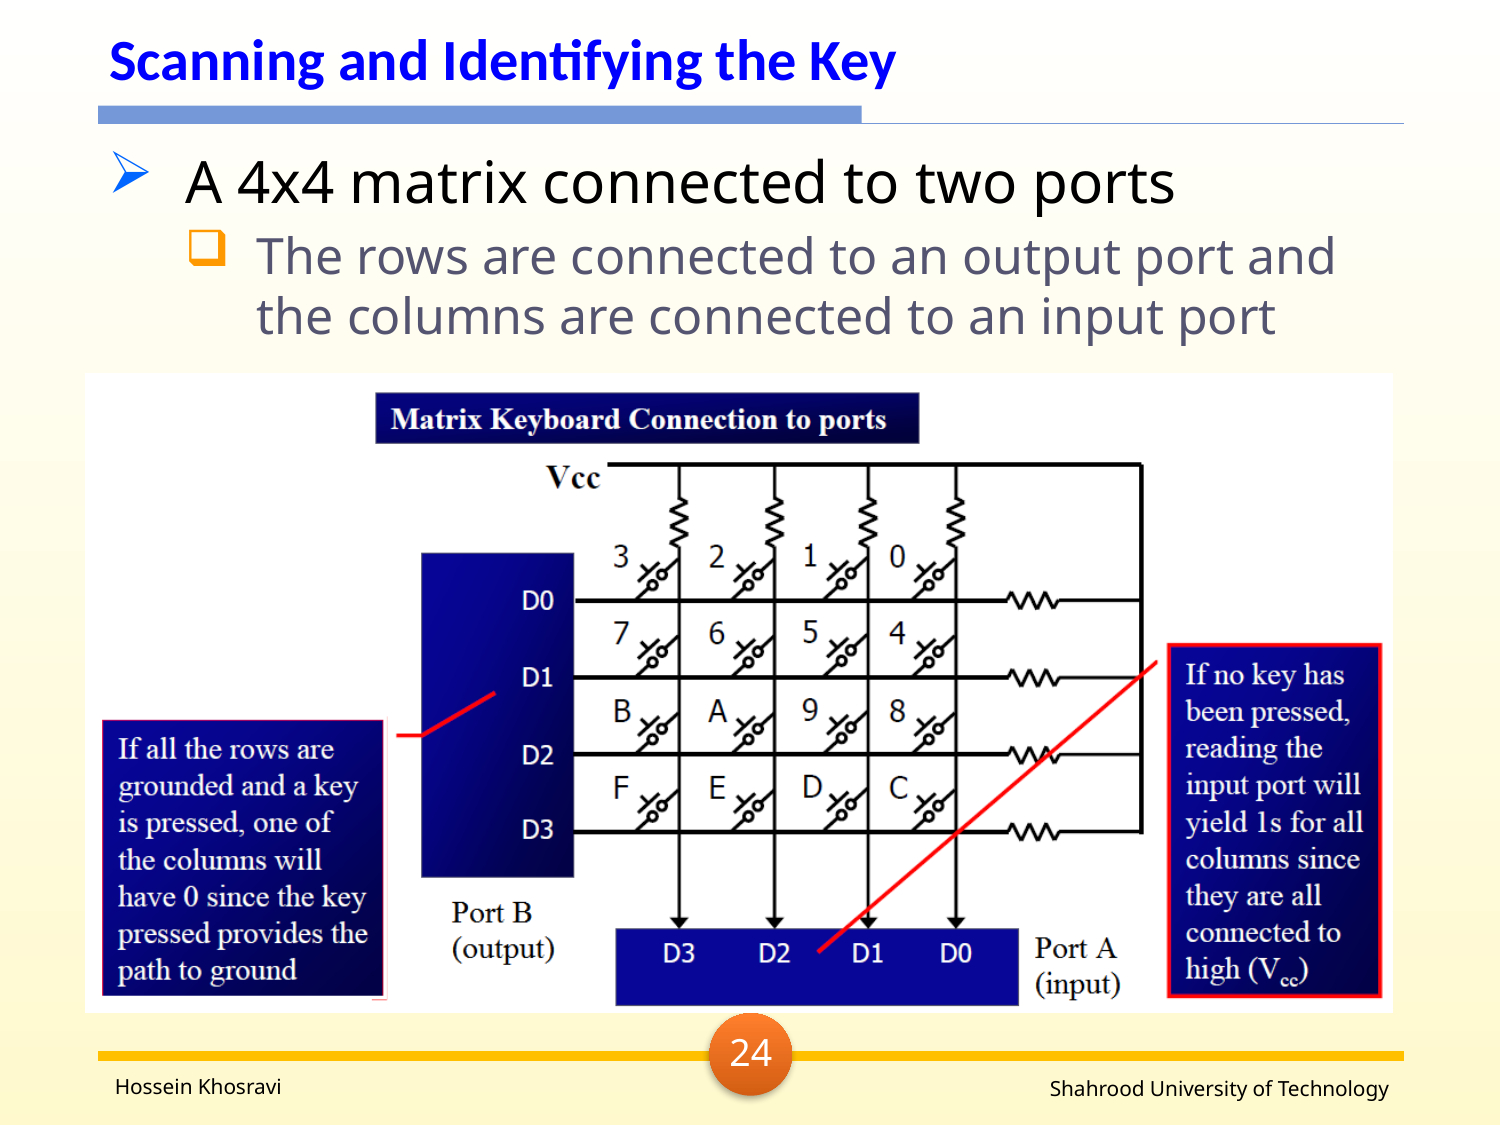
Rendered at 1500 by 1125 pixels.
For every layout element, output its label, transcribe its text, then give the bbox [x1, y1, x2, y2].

footer Shahrood University of Technology [928, 1068, 1404, 1110]
title Scanning and Identifying the Key [94, 23, 1407, 100]
slide_number Hossein Khosravi [99, 1066, 425, 1108]
picture [85, 373, 1393, 1013]
list A 4x4 matrix connected to two ports The rows are connected to an output port and the columns are connected to an input port [92, 137, 1406, 988]
